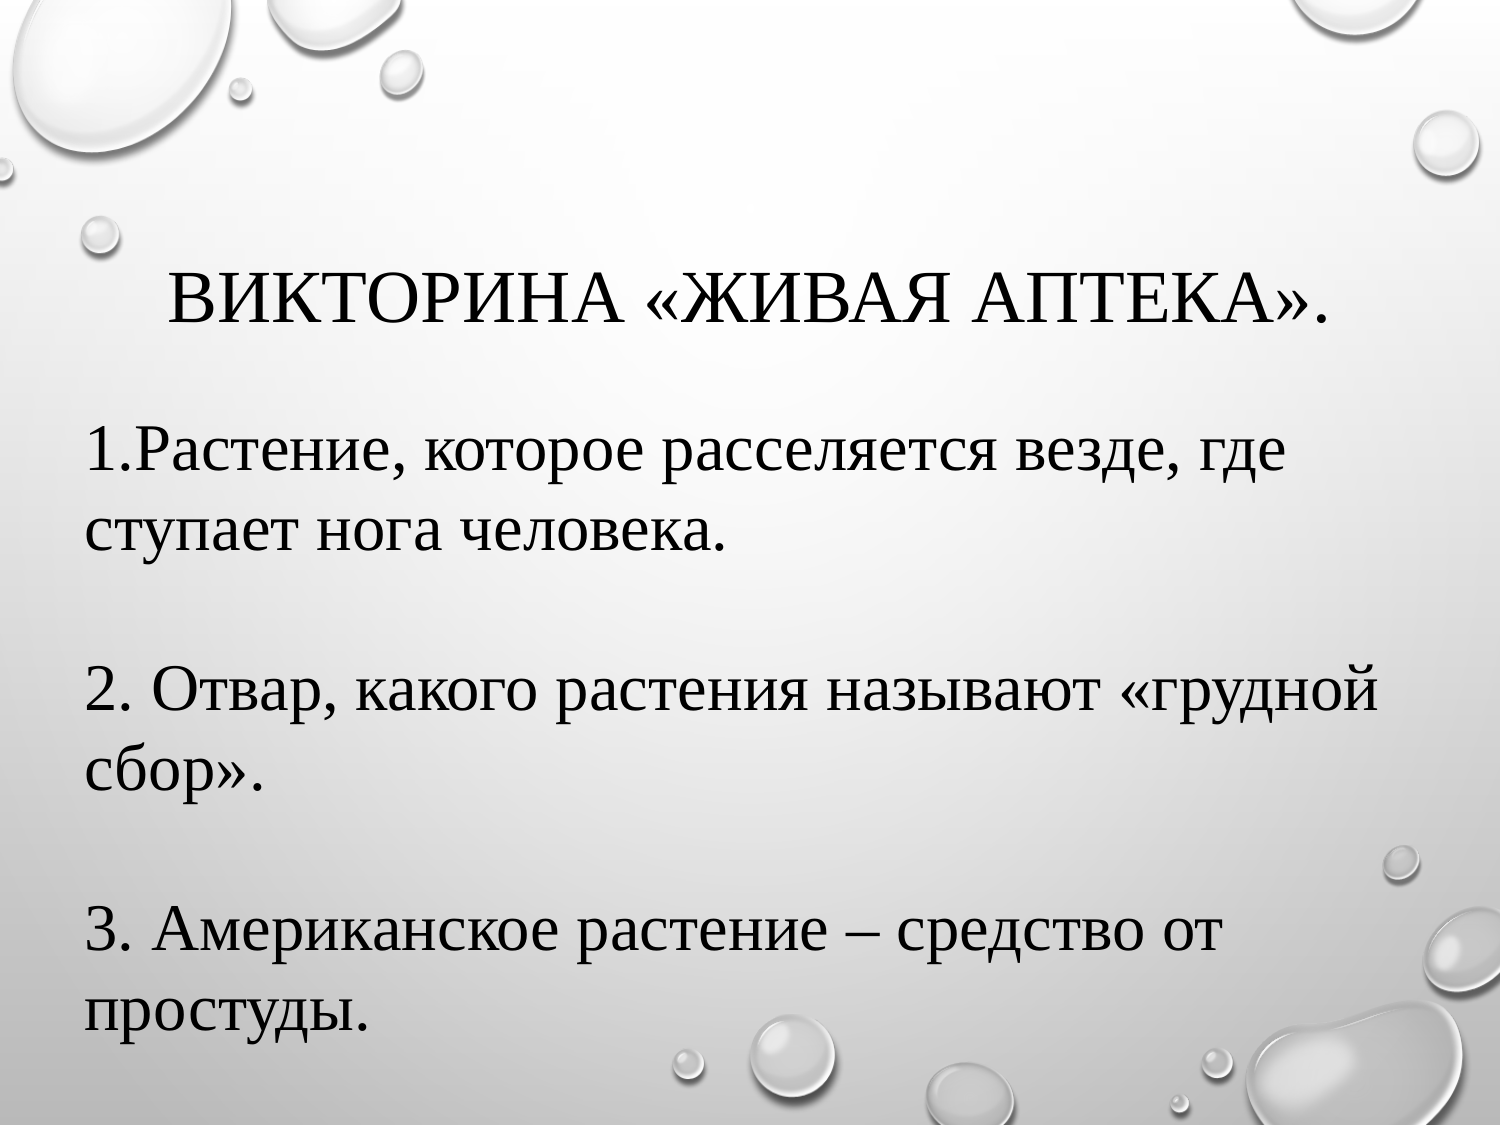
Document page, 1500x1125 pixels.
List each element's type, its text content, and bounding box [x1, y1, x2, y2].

text_box 1.Растение, которое расселяется везде, где ступает нога человека. 2. Отвар, какого растения называют «грудной сбор». 3. Американское растение – средство от простуды. [69, 396, 1500, 1051]
title Викторина «Живая аптека». [112, 101, 1388, 396]
picture [0, 0, 1500, 1125]
